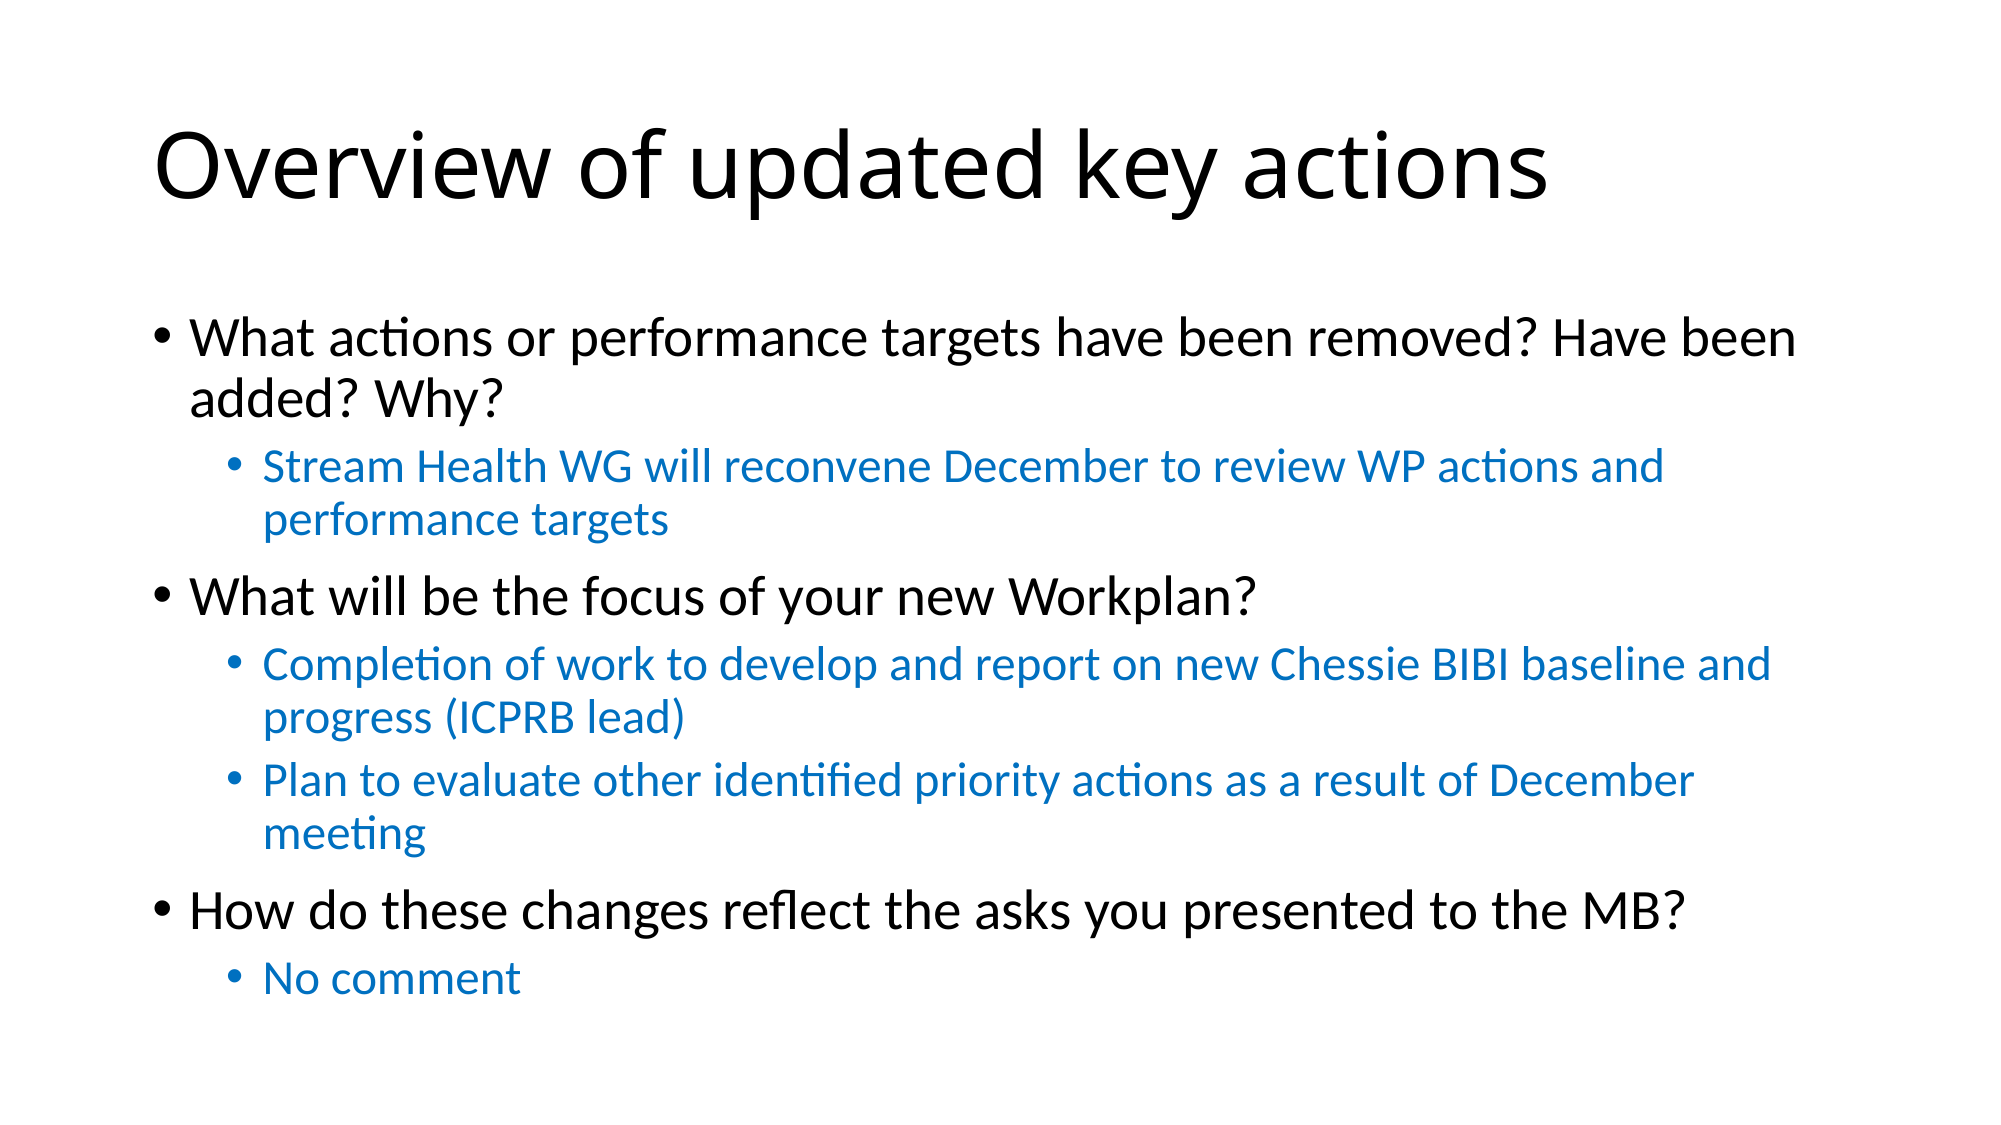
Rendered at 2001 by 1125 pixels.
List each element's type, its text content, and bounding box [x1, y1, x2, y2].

title Overview of updated key actions [137, 59, 1863, 278]
list What actions or performance targets have been removed? Have been added? Why? Stream Health WG will reconvene December to review WP actions and performance targets What will be the focus of your new Workplan? Completion of work to develop and report on new Chessie BIBI baseline and progress (ICPRB lead) Plan to evaluate other identified priority actions as a result of December meeting How do these changes reflect the asks you presented to the MB? No comment [137, 299, 1863, 1014]
